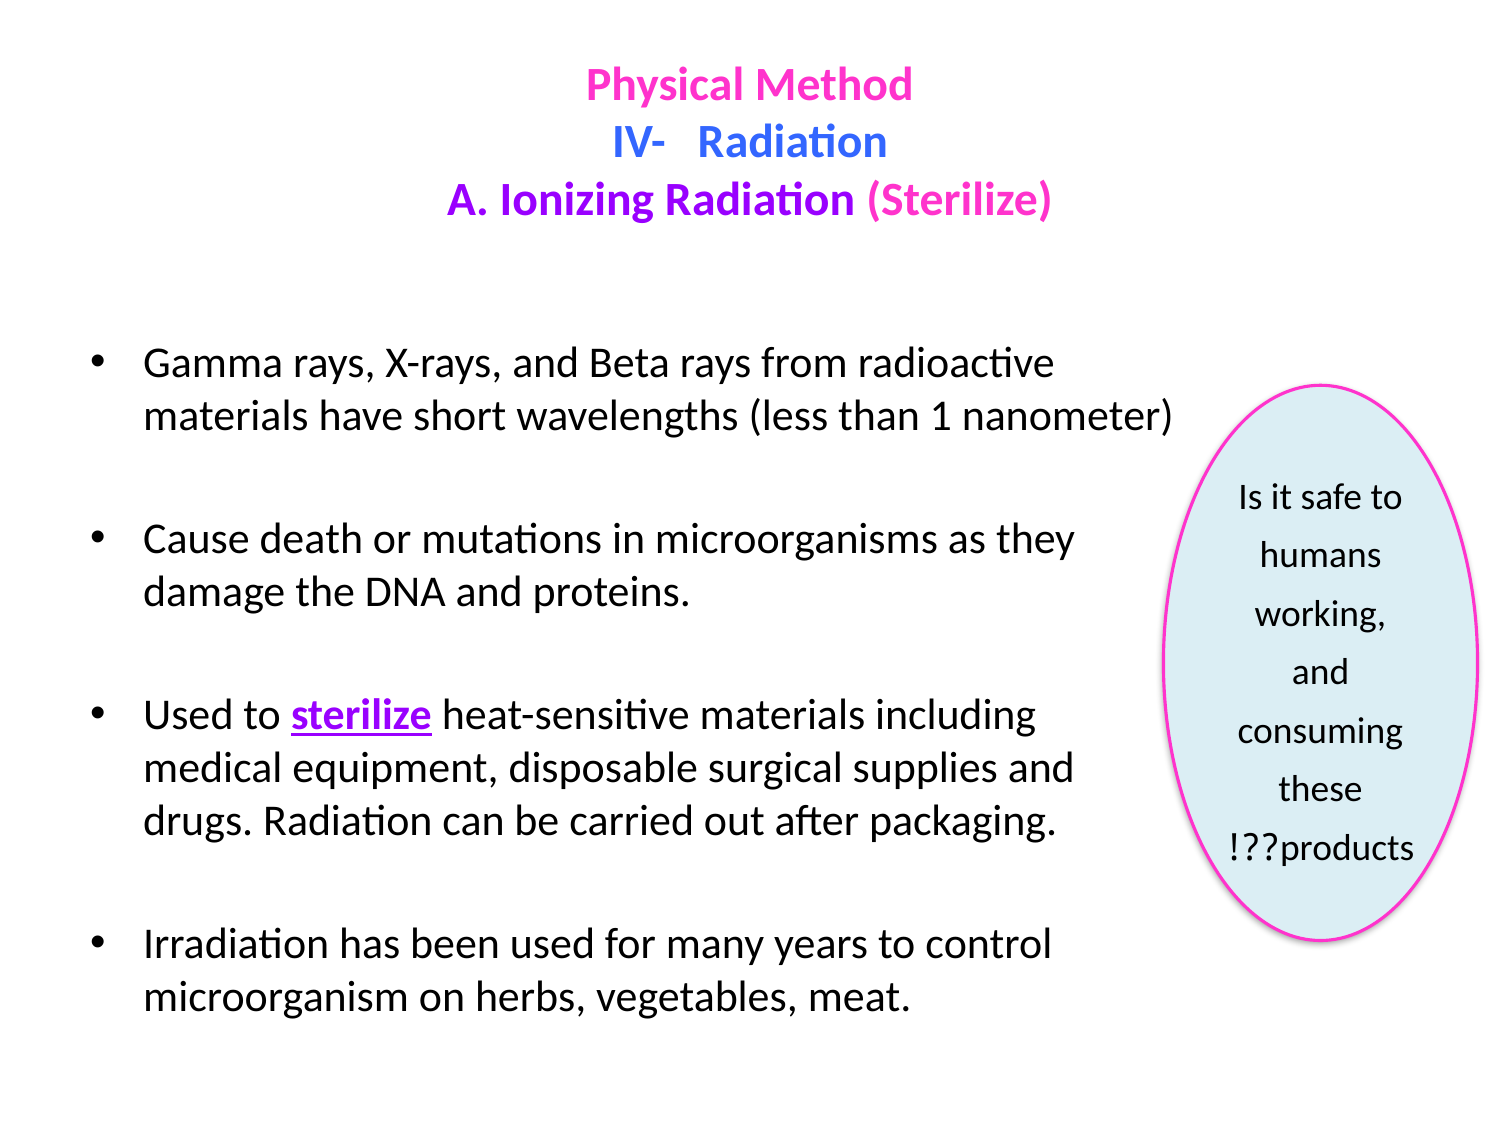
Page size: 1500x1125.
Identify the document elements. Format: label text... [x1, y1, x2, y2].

list Gamma rays, X-rays, and Beta rays from radioactive materials have short wavelengths (less than 1 nanometer) Cause death or mutations in microorganisms as they damage the DNA and proteins. Used to sterilize heat-sensitive materials including medical equipment, disposable surgical supplies and drugs. Radiation can be carried out after packaging. Irradiation has been used for many years to control microorganism on herbs, vegetables, meat. [75, 326, 1199, 1059]
title Physical Method IV- Radiation A. Ionizing Radiation (Sterilize) [75, 45, 1425, 233]
text_box Is it safe to humans working, and consuming these products??! [1162, 384, 1479, 942]
